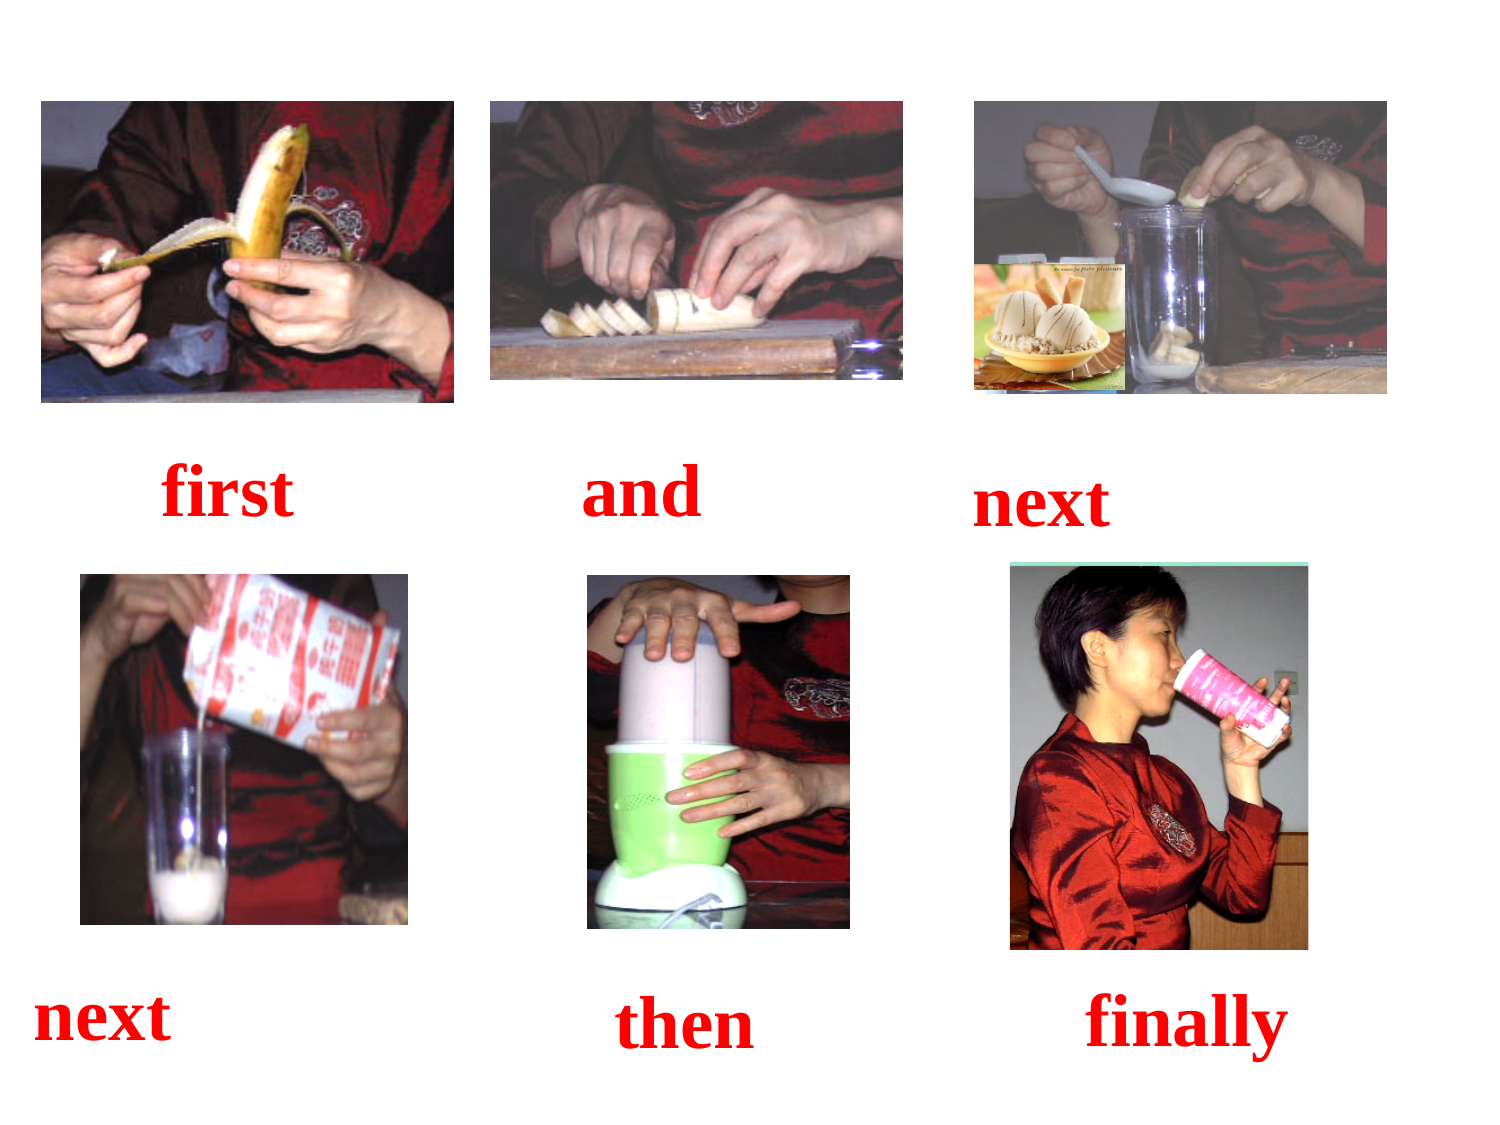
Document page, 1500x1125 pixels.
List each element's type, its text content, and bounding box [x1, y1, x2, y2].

text_box next [19, 968, 561, 1065]
text_box and [566, 444, 845, 540]
picture [79, 573, 408, 925]
picture [587, 575, 851, 929]
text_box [974, 101, 1388, 395]
picture [40, 101, 454, 404]
picture [1009, 562, 1309, 951]
text_box next [957, 444, 1471, 549]
text_box finally [1070, 974, 1306, 1070]
text_box then [599, 976, 951, 1072]
picture [489, 101, 903, 381]
text_box first [146, 444, 396, 540]
